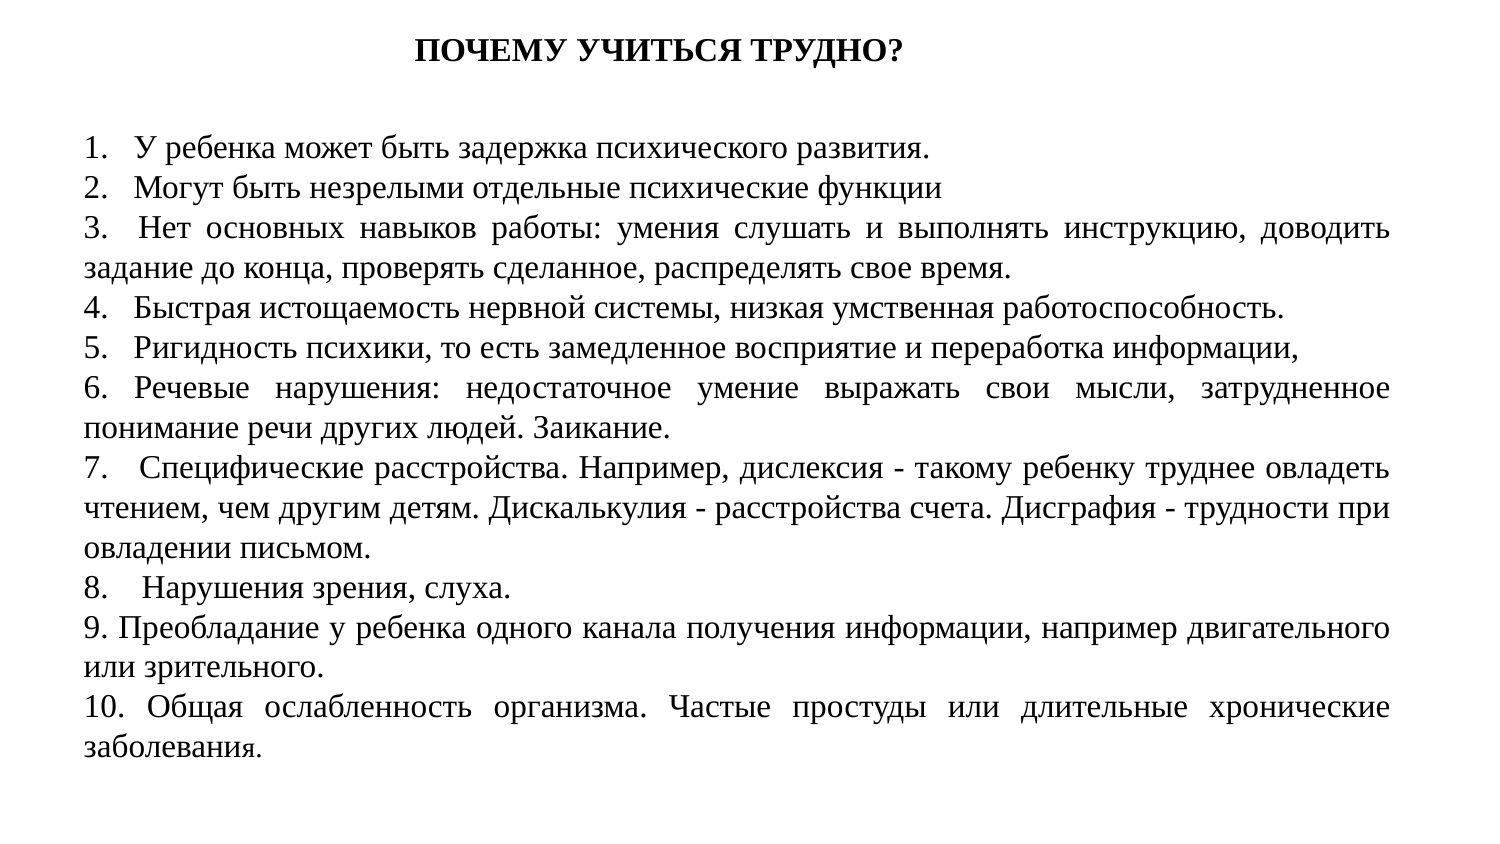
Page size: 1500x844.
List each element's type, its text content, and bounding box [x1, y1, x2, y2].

text_box 1. У ребенка может быть задержка психического развития. 2. Могут быть незрелыми отдельные психические функции 3. Нет основных навыков работы: умения слушать и выполнять инструкцию, доводить задание до конца, проверять сделанное, распределять свое время. 4. Быстрая истощаемость нервной системы, низкая умственная работоспособность. 5. Ригидность психики, то есть замедленное восприятие и переработка информации, 6. Речевые нарушения: недостаточное умение выражать свои мысли, затрудненное понимание речи других людей. Заикание. 7. Специфические расстройства. Например, дислексия - такому ребенку труднее овладеть чтением, чем другим детям. Дискалькулия - расстройства счета. Дисграфия - трудности при овладении письмом. 8. Нарушения зрения, слуха. 9. Преобладание у ребенка одного канала получения информации, например двигательного или зрительного. 10. Общая ослабленность организма. Частые простуды или длительные хронические заболевания. [69, 83, 1408, 772]
text_box ПОЧЕМУ УЧИТЬСЯ ТРУДНО? [87, 12, 1232, 83]
